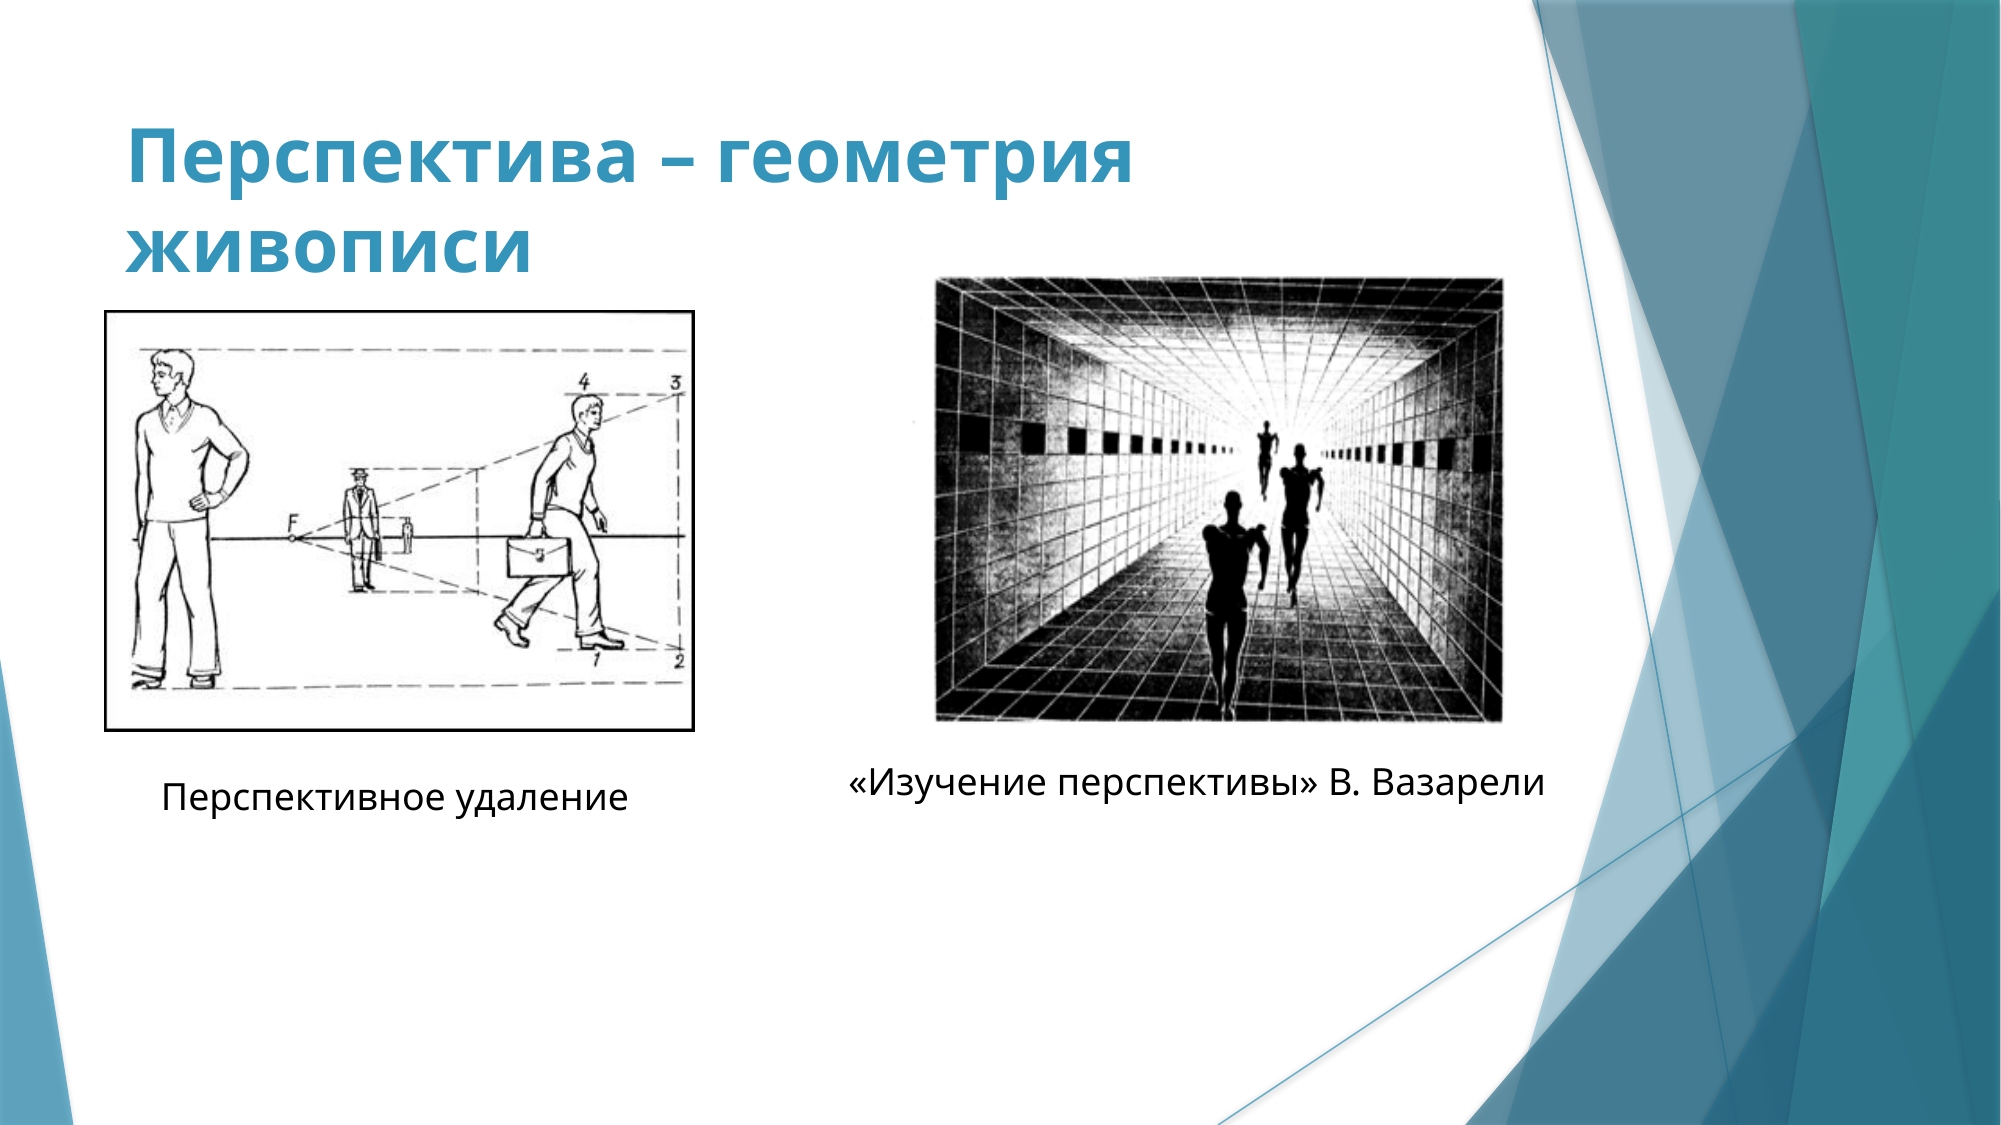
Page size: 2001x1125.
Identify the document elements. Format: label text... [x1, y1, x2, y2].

title Перспектива – геометрия живописи [111, 99, 1522, 317]
text_box «Изучение перспективы» В. Вазарели [833, 750, 1562, 810]
text_box Перспективное удаление [145, 765, 645, 826]
picture [906, 269, 1526, 730]
picture [103, 310, 695, 732]
